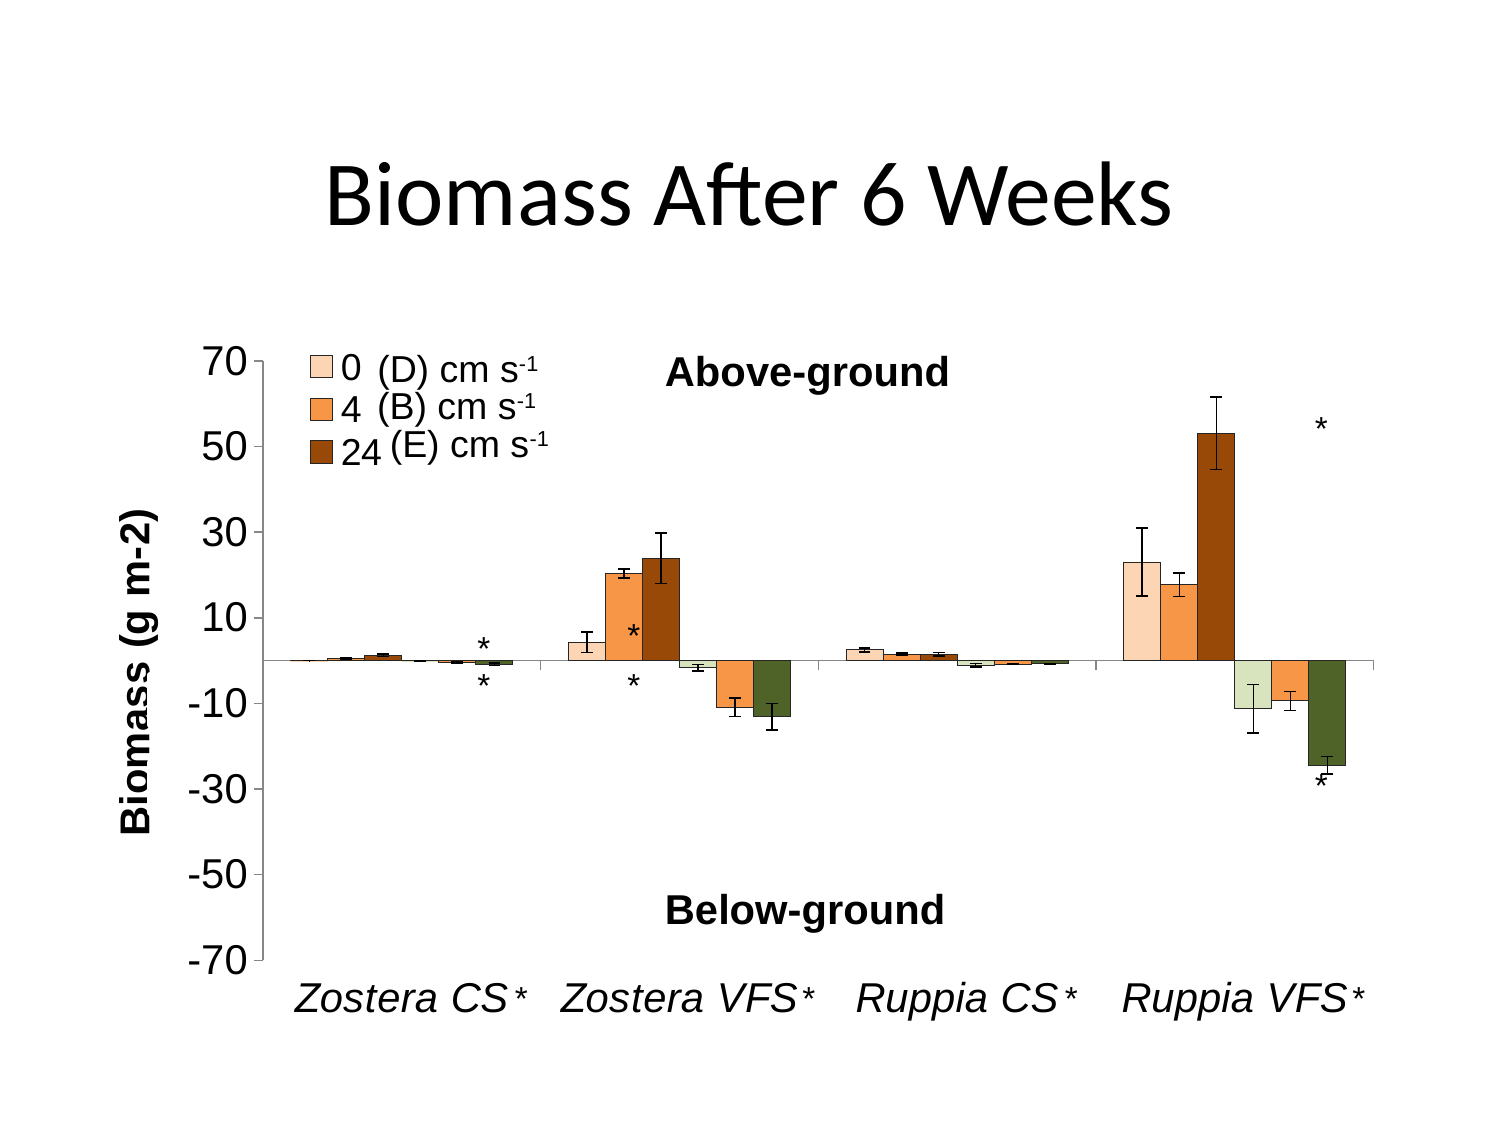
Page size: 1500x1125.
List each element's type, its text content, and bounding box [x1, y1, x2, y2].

chart [74, 317, 1426, 1038]
title Biomass After 6 Weeks [75, 115, 1425, 263]
